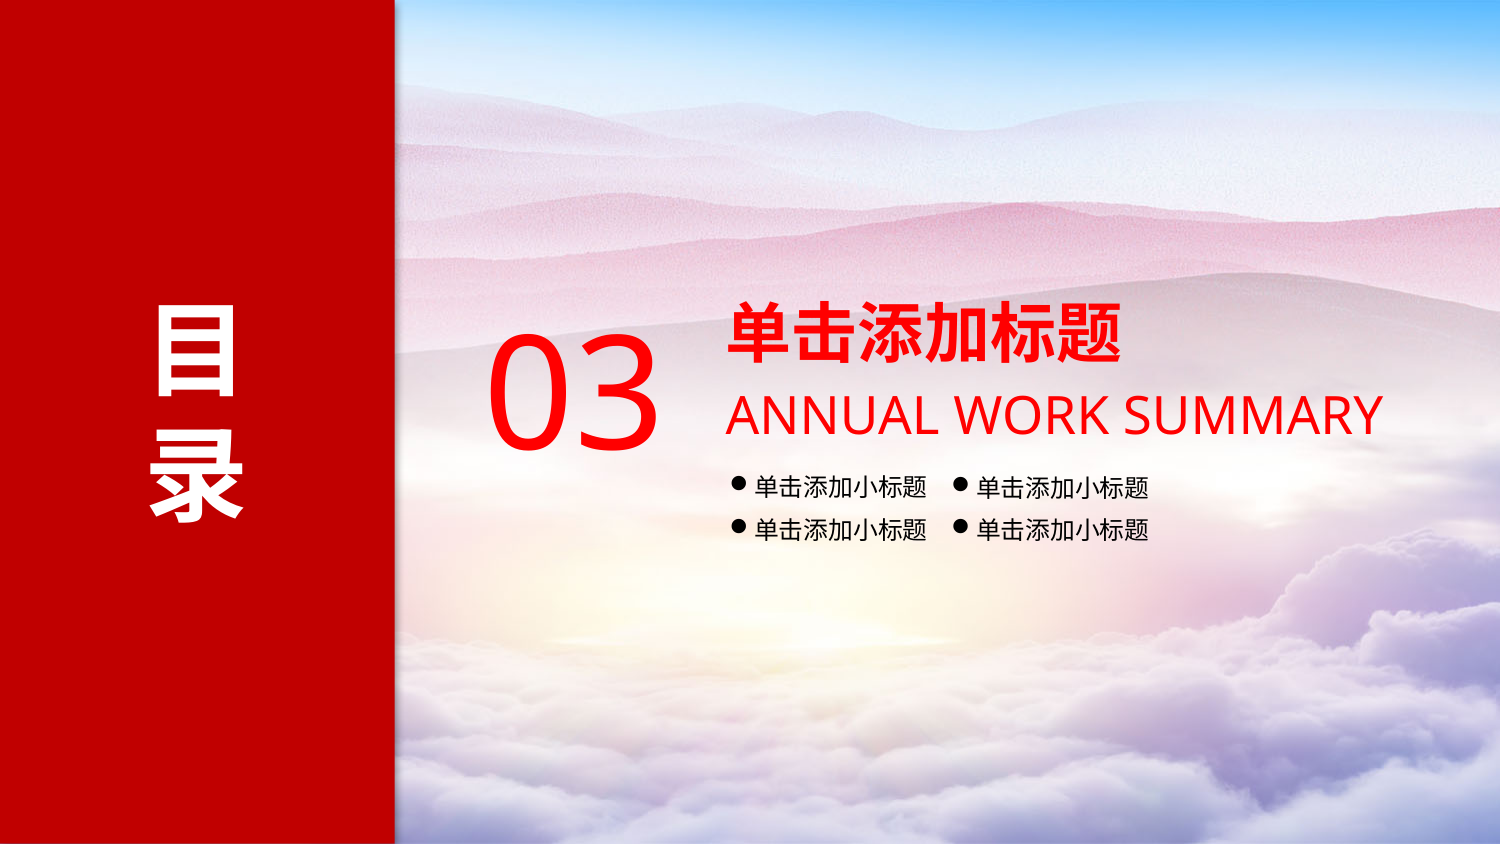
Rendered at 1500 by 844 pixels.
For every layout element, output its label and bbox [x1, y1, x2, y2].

picture [395, 0, 1500, 844]
text_box [0, 0, 395, 844]
